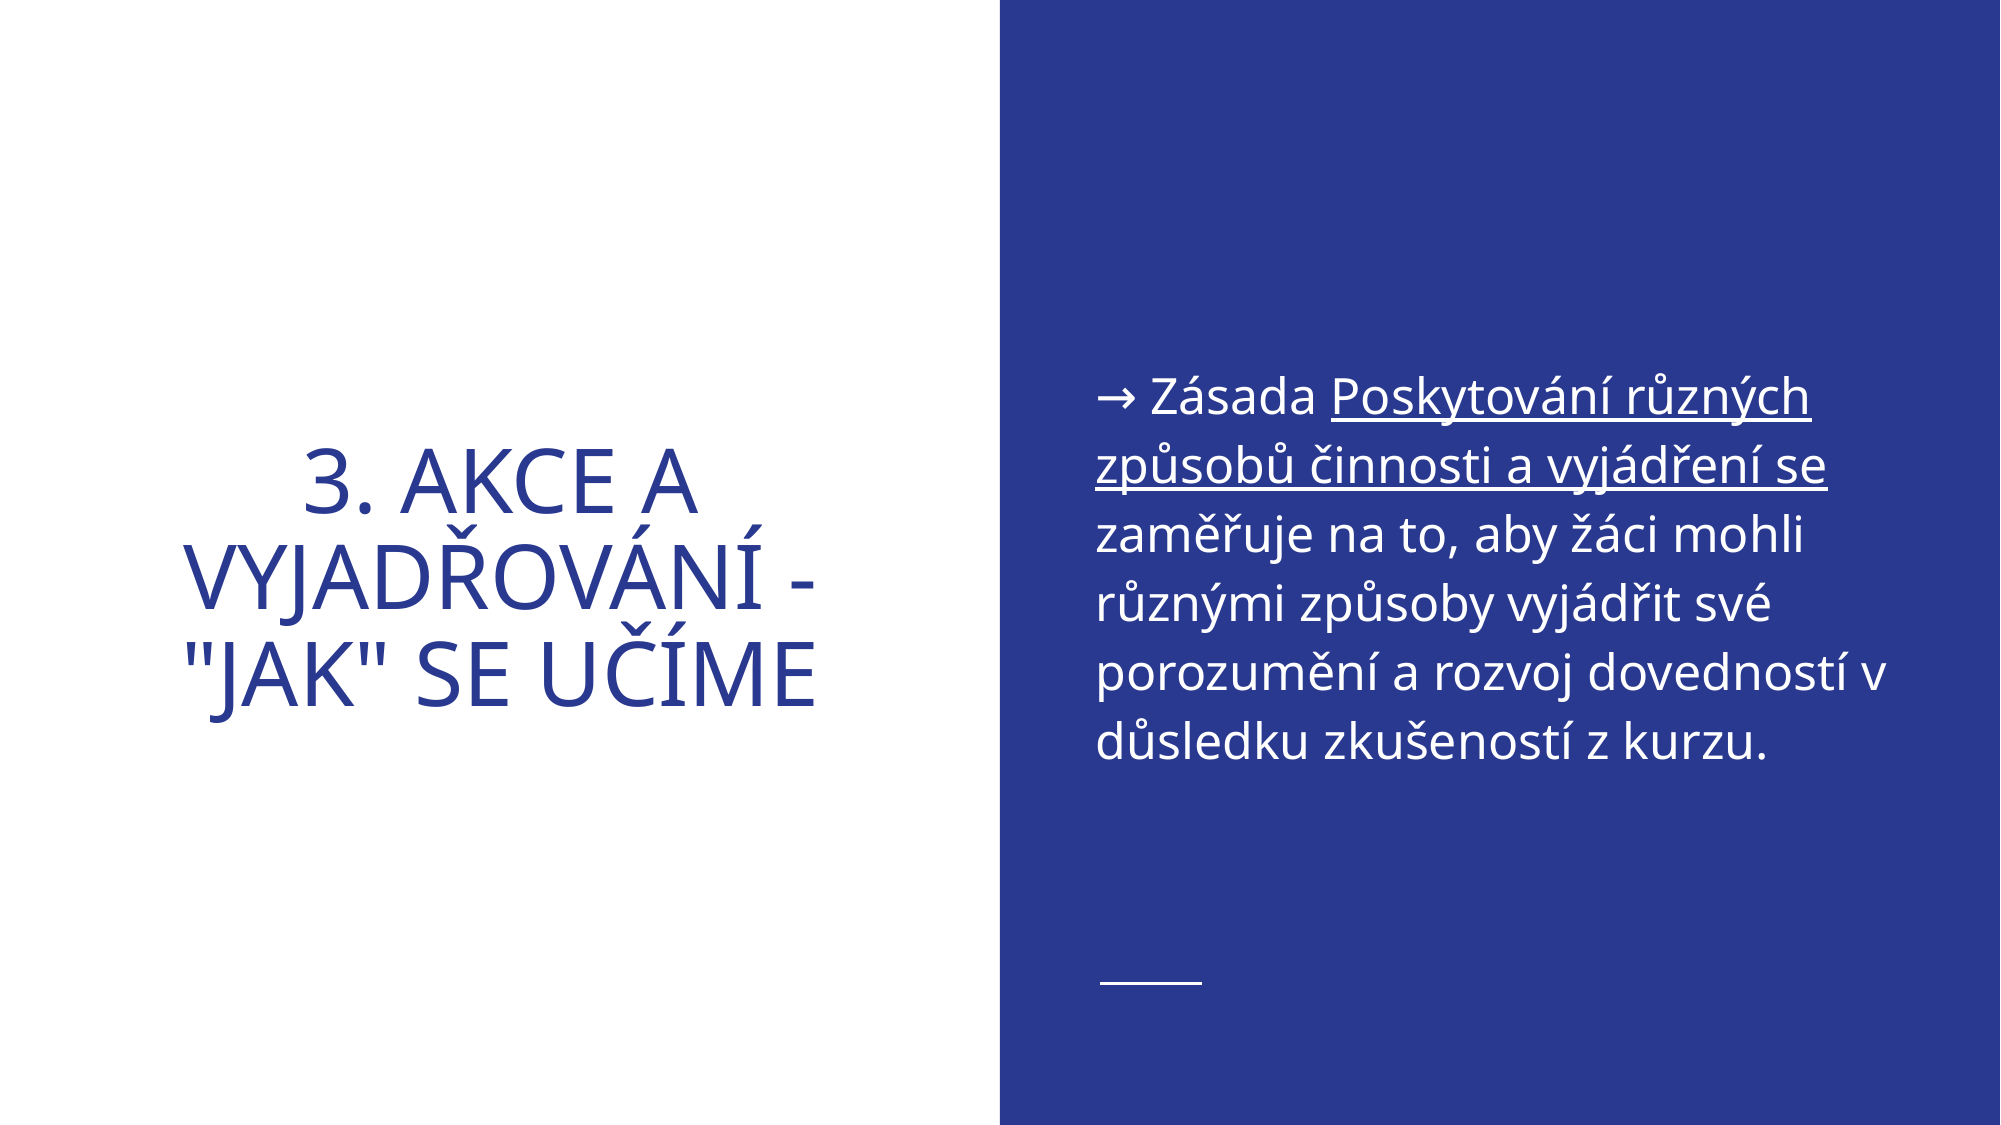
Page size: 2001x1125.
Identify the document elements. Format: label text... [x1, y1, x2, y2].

title 3. AKCE A VYJADŘOVÁNÍ - "JAK" SE UČÍME [58, 391, 943, 734]
list → Zásada Poskytování různých způsobů činnosti a vyjádření se zaměřuje na to, aby žáci mohli různými způsoby vyjádřit své porozumění a rozvoj dovedností v důsledku zkušeností z kurzu. [1080, 158, 1920, 967]
